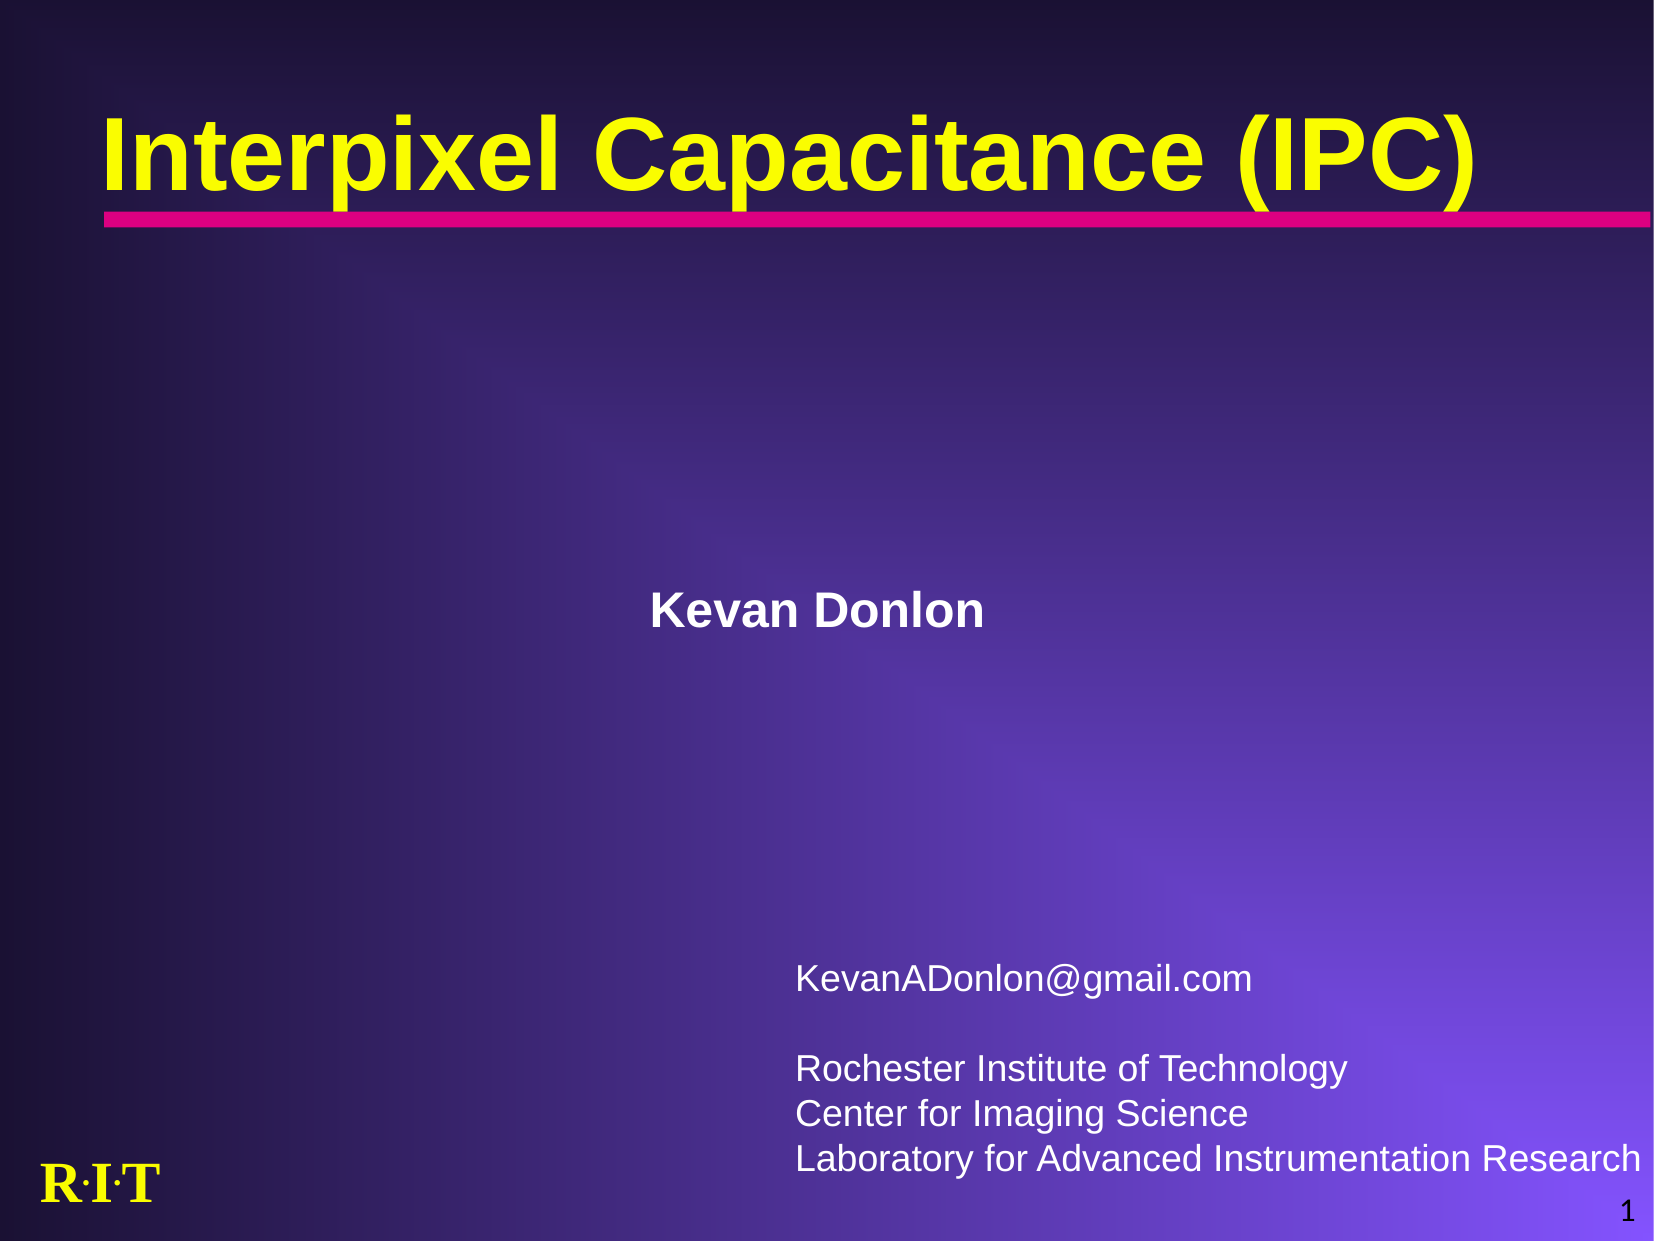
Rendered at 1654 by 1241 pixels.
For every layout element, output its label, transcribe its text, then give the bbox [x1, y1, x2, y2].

picture [0, 0, 1654, 1241]
title Interpixel Capacitance (IPC) [85, 0, 1576, 221]
subtitle Kevan Donlon [85, 251, 1550, 971]
text_box KevanADonlon@gmail.com Rochester Institute of Technology Center for Imaging Science Laboratory for Advanced Instrumentation Research [780, 946, 1654, 1186]
